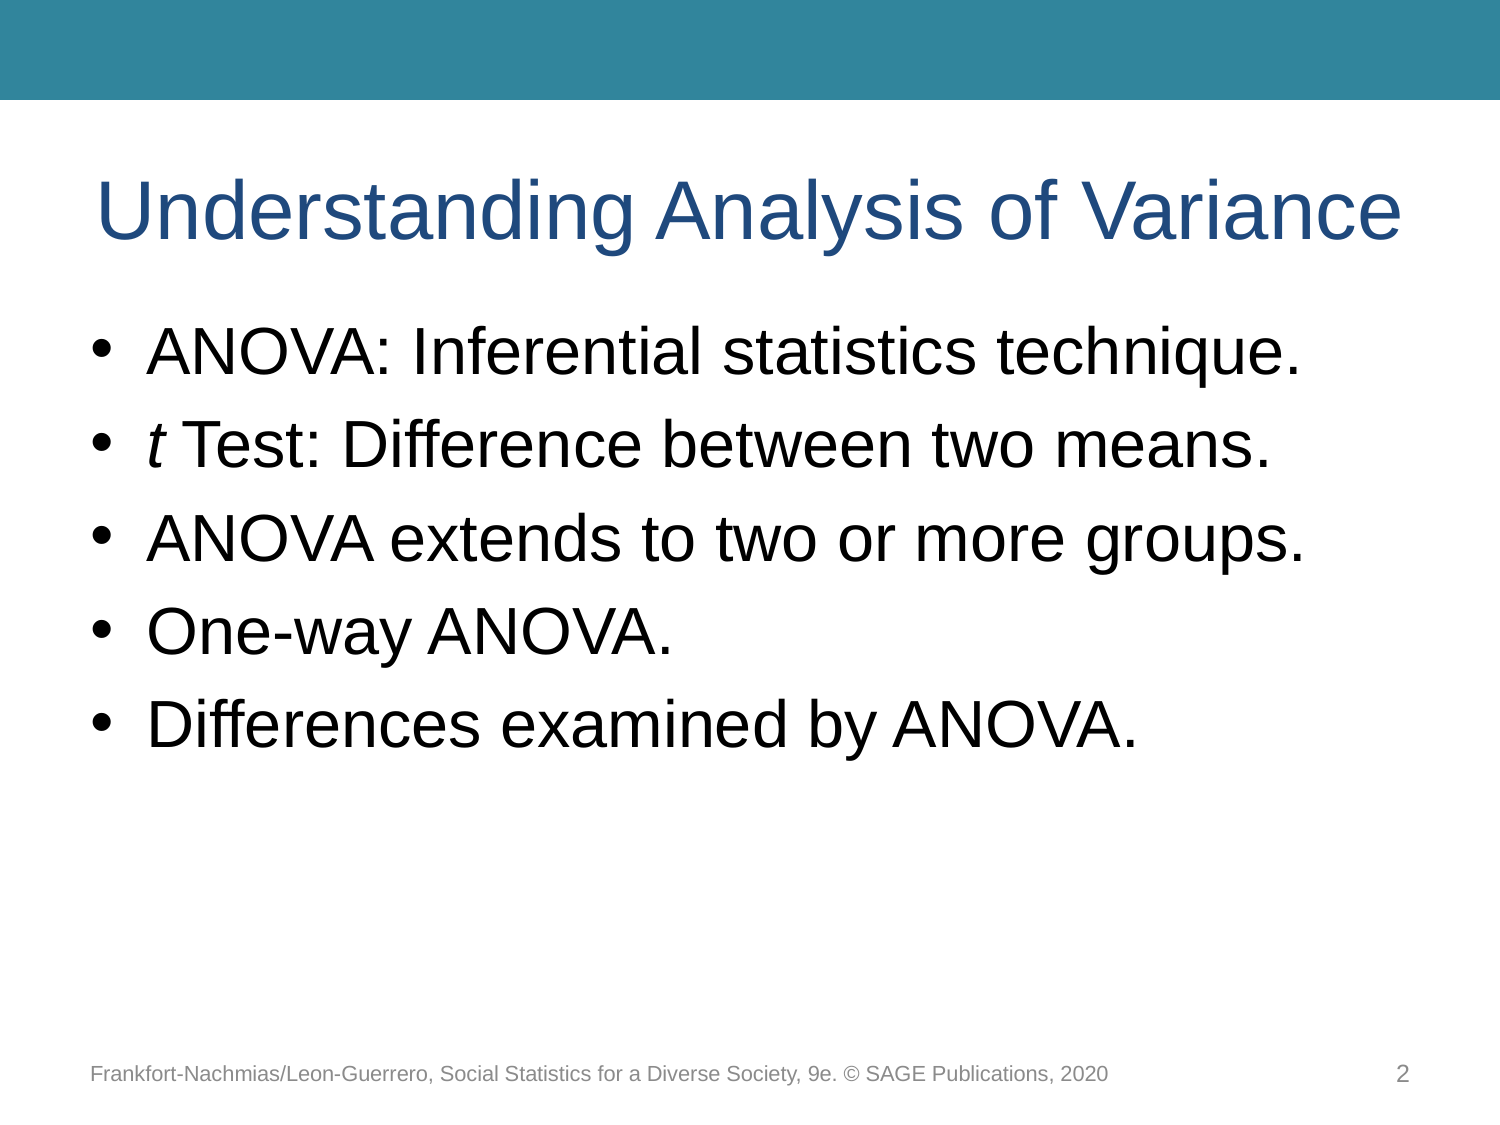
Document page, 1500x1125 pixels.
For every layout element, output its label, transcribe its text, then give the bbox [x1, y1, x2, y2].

slide_number 2 [1350, 1042, 1425, 1103]
list ANOVA: Inferential statistics technique. t Test: Difference between two means. ANOVA extends to two or more groups. One-way ANOVA. Differences examined by ANOVA. [75, 299, 1425, 1005]
title Understanding Analysis of Variance [0, 112, 1500, 300]
footer Frankfort-Nachmias/Leon-Guerrero, Social Statistics for a Diverse Society, 9e. © SAGE Publications, 2020 [75, 1042, 1313, 1103]
